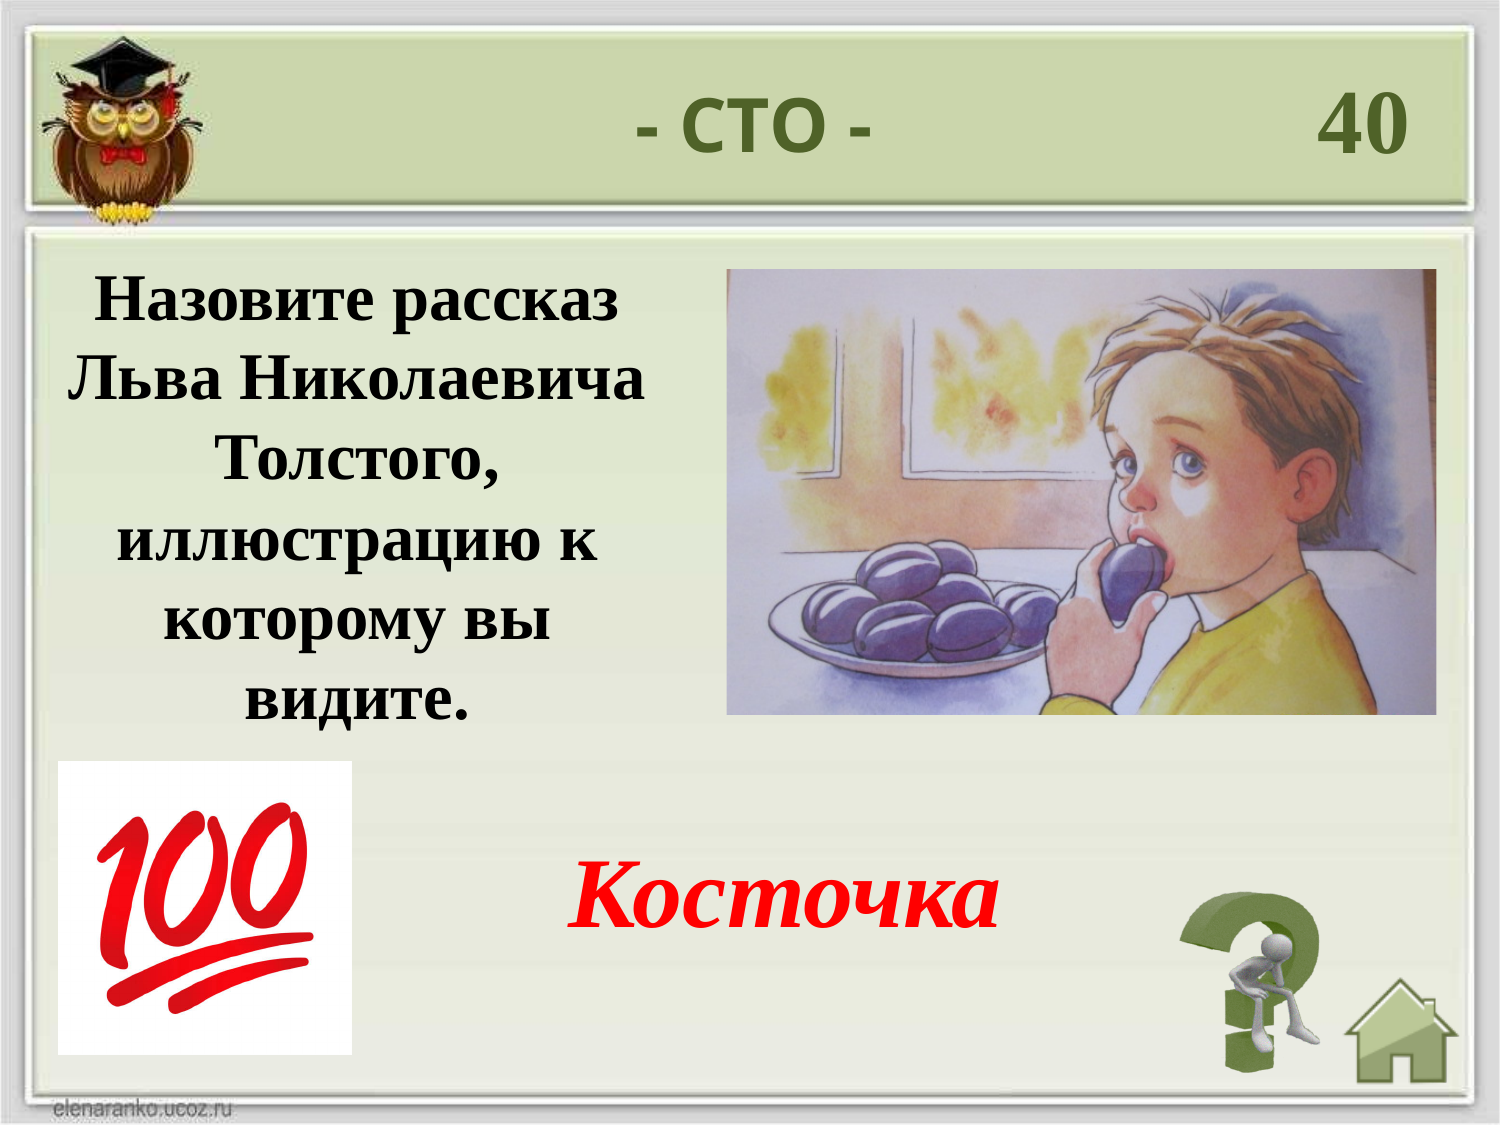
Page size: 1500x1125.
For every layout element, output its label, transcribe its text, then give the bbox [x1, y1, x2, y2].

picture [0, 0, 1500, 1125]
text_box - СТО - [222, 70, 1281, 175]
text_box Назовите рассказ Льва Николаевича Толстого, иллюстрацию к которому вы видите. [46, 246, 668, 741]
text_box 40 [1281, 54, 1447, 180]
text_box Косточка [356, 820, 1397, 955]
